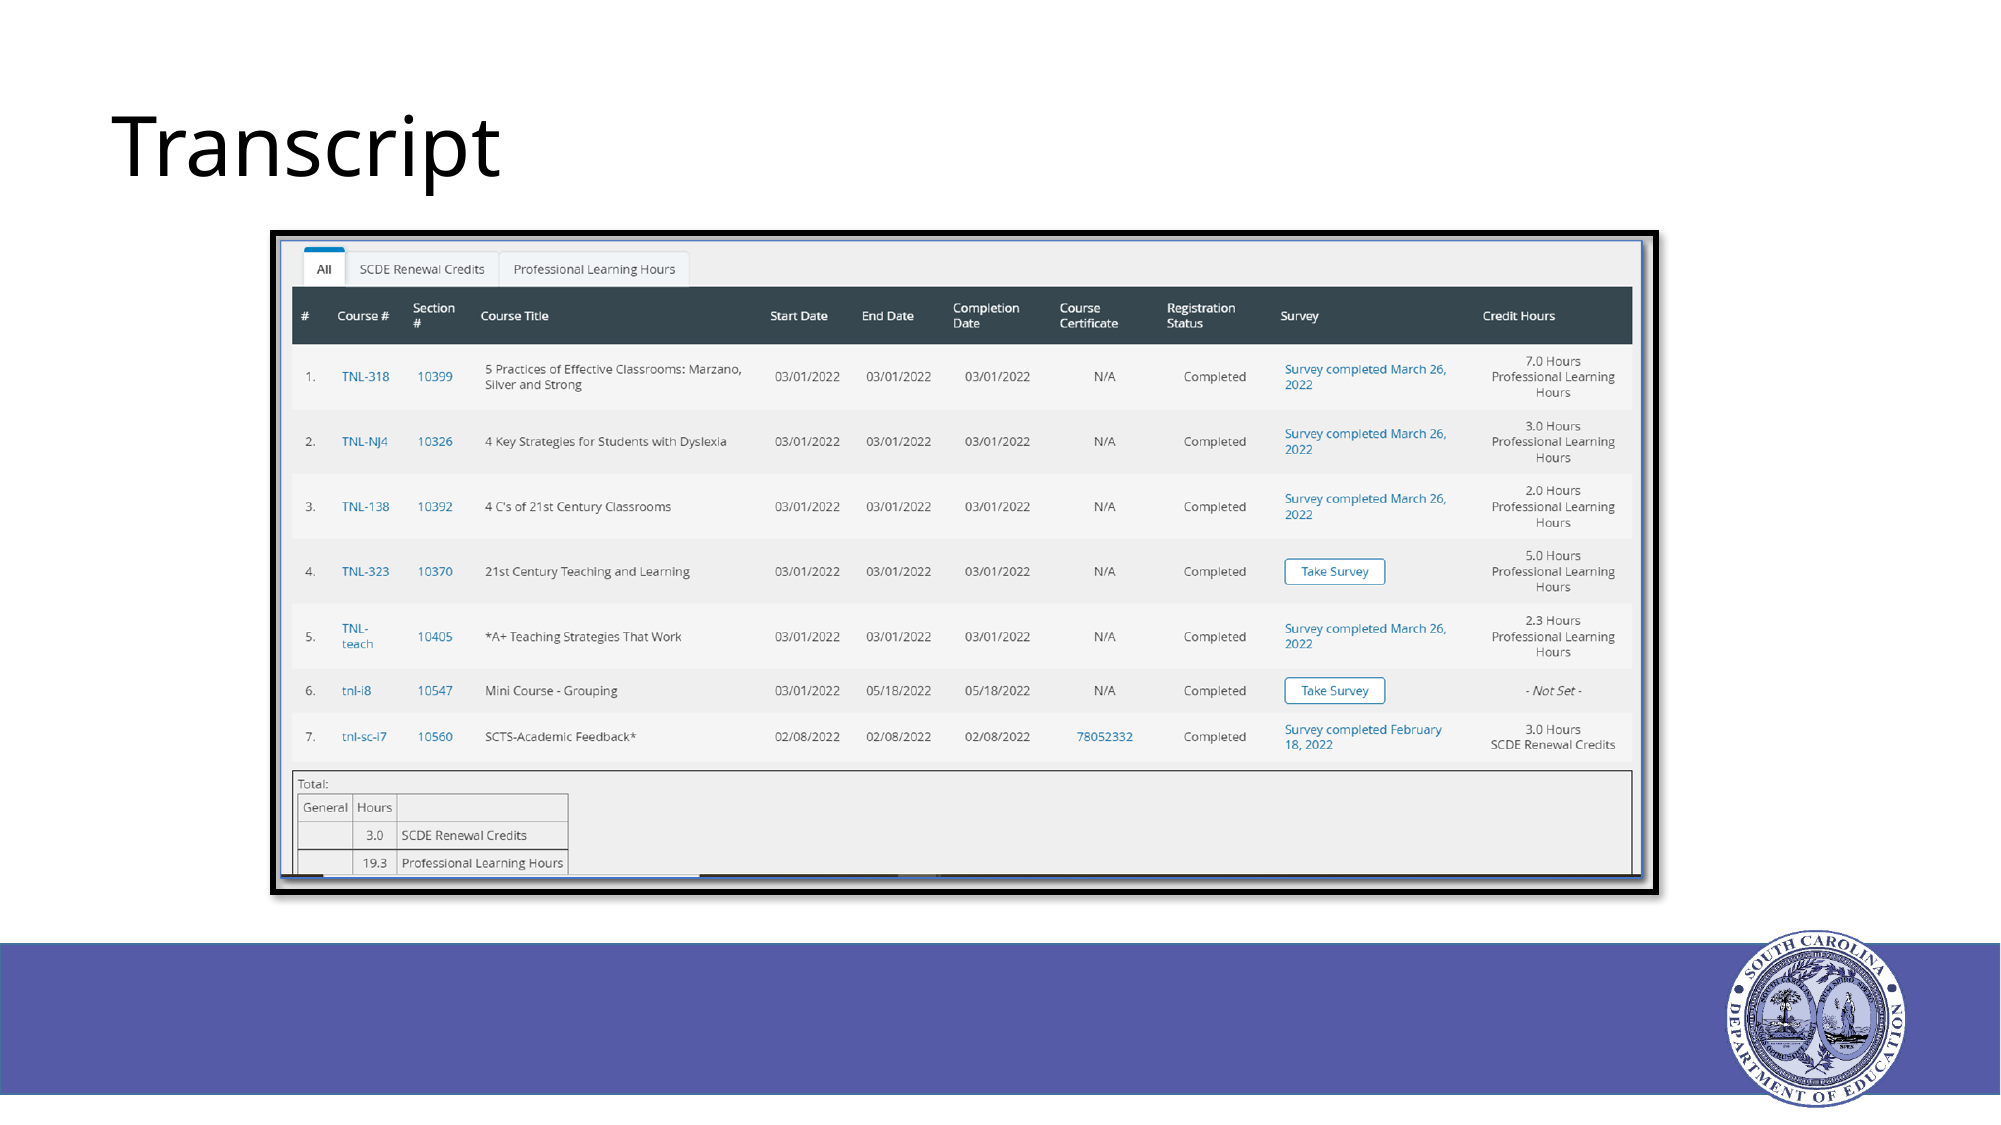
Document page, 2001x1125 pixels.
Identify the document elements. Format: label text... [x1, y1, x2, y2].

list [275, 236, 1653, 889]
title Transcript [96, 59, 1897, 240]
picture [1723, 928, 1907, 1109]
